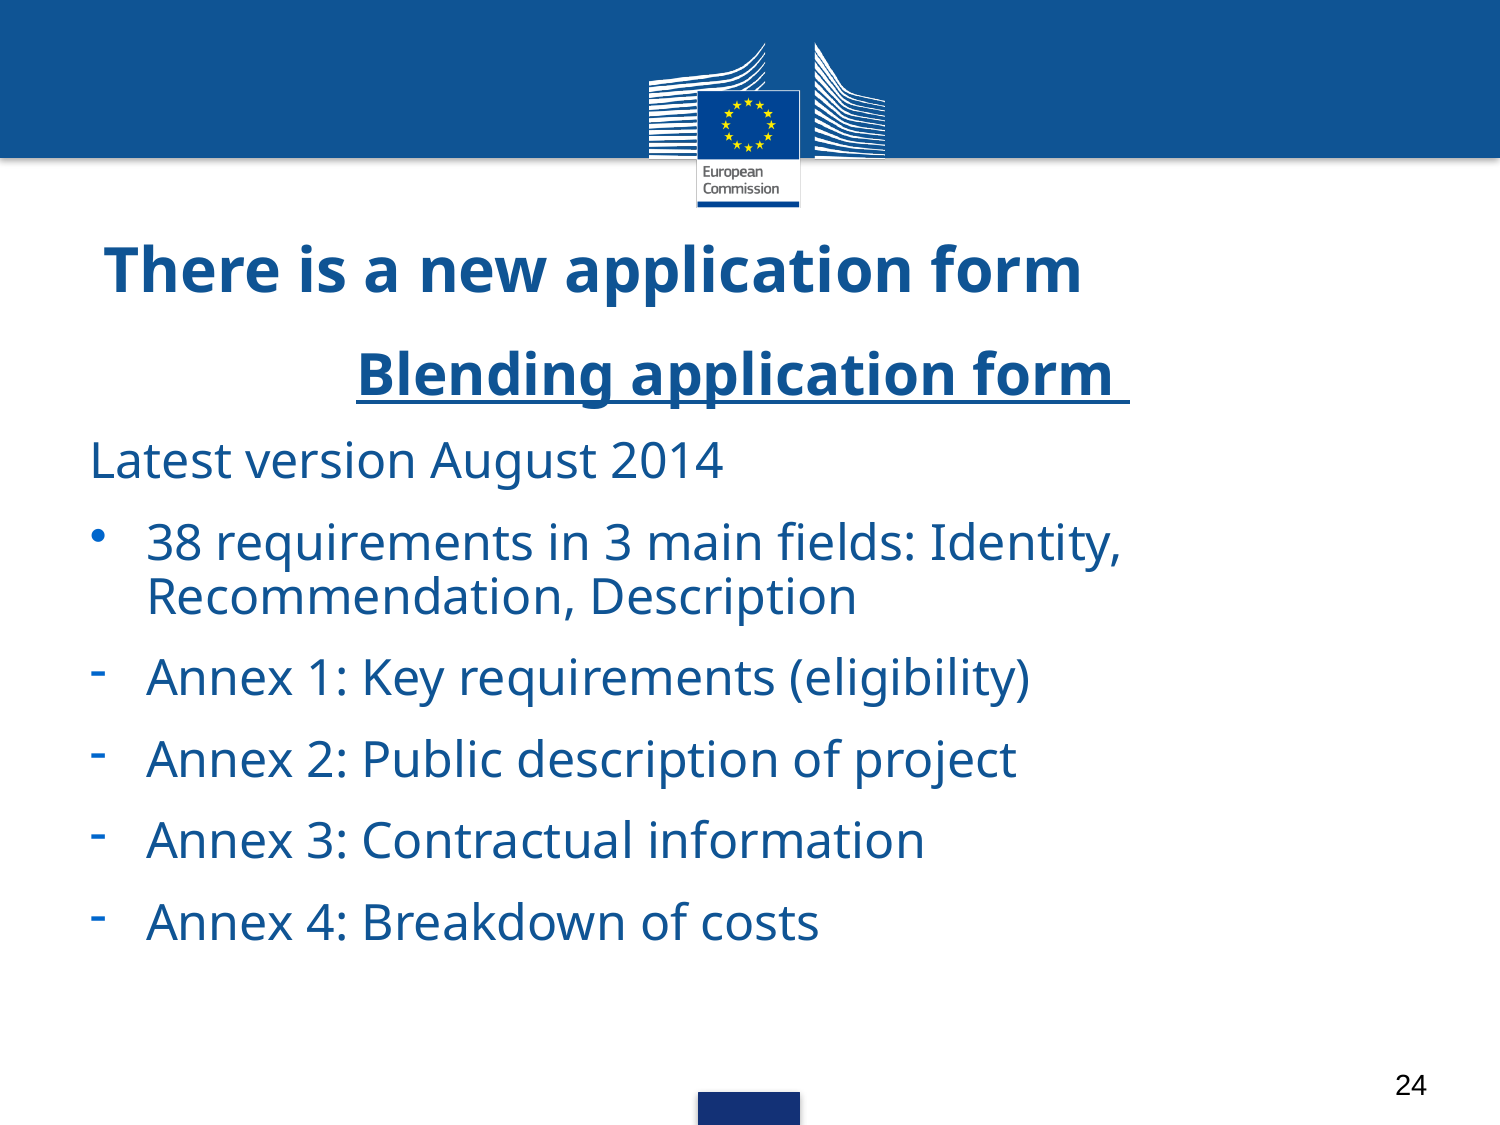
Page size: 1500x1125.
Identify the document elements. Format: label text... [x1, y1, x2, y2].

slide_number 24 [1316, 1058, 1443, 1102]
title There is a new application form [29, 190, 1483, 345]
picture [649, 42, 885, 190]
text_box Blending application form Latest version August 2014 38 requirements in 3 main fields: Identity, Recommendation, Description Annex 1: Key requirements (eligibility) Annex 2: Public description of project Annex 3: Contractual information Annex 4: Breakdown of costs [75, 338, 1412, 1000]
